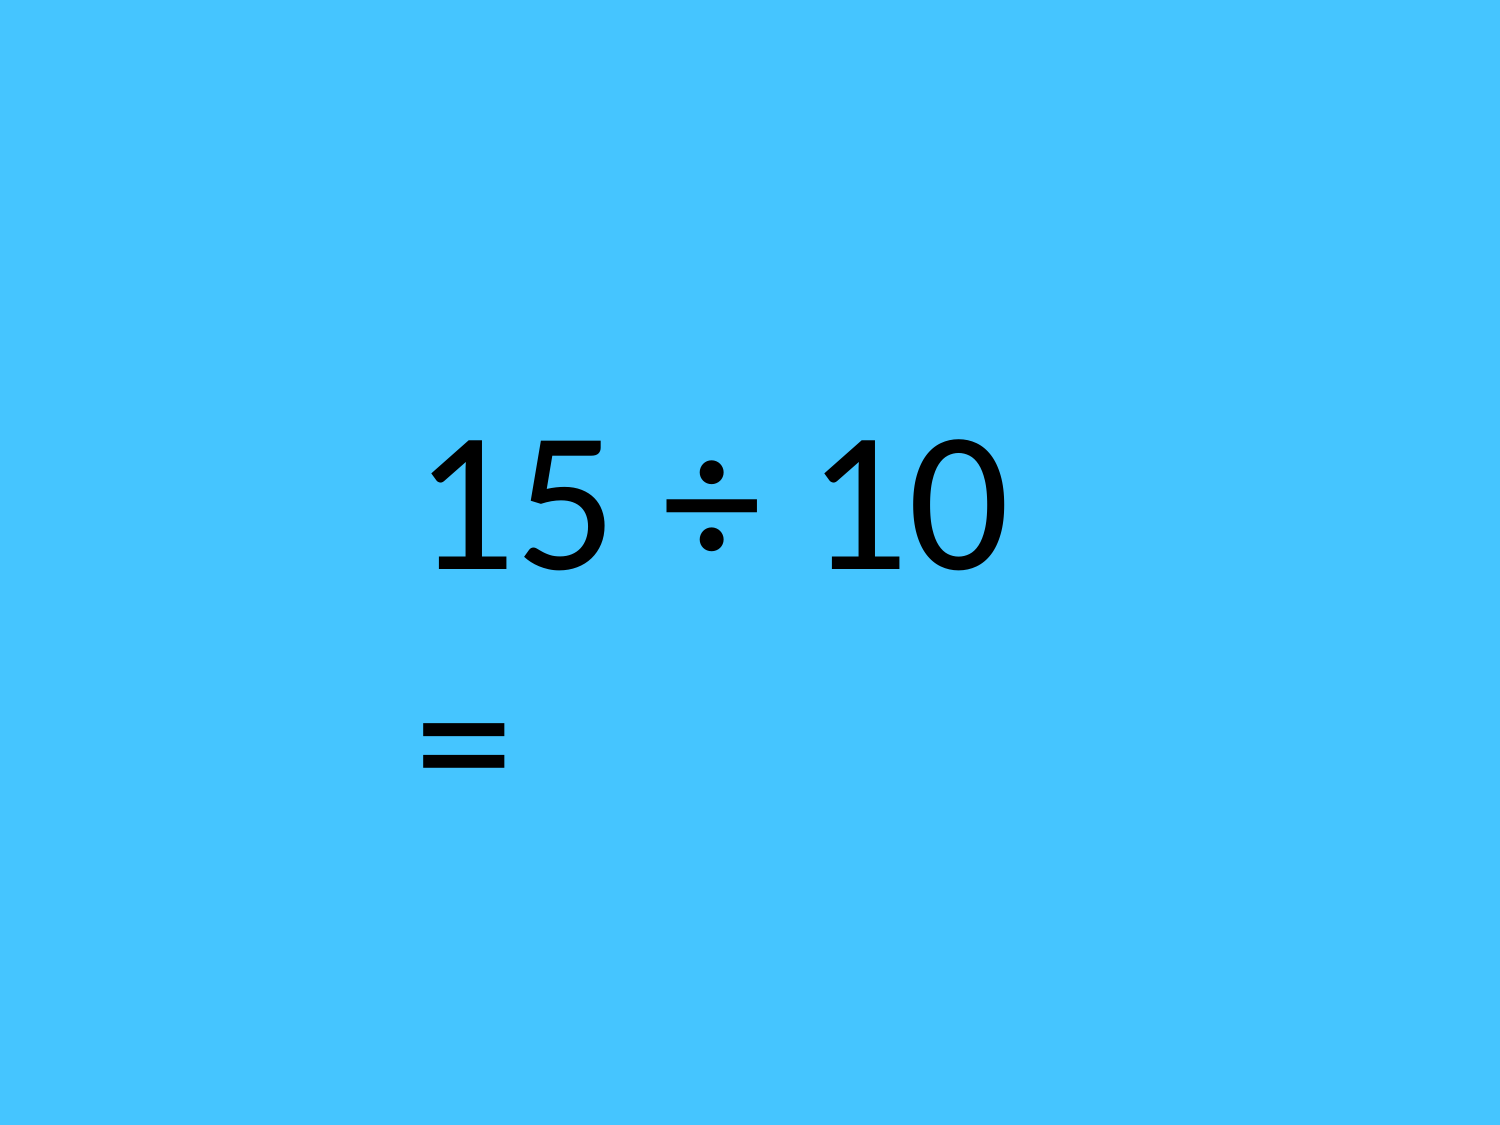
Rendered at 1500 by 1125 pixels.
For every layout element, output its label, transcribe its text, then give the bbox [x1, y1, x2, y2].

text_box 15 ÷ 10 = [399, 362, 1138, 858]
